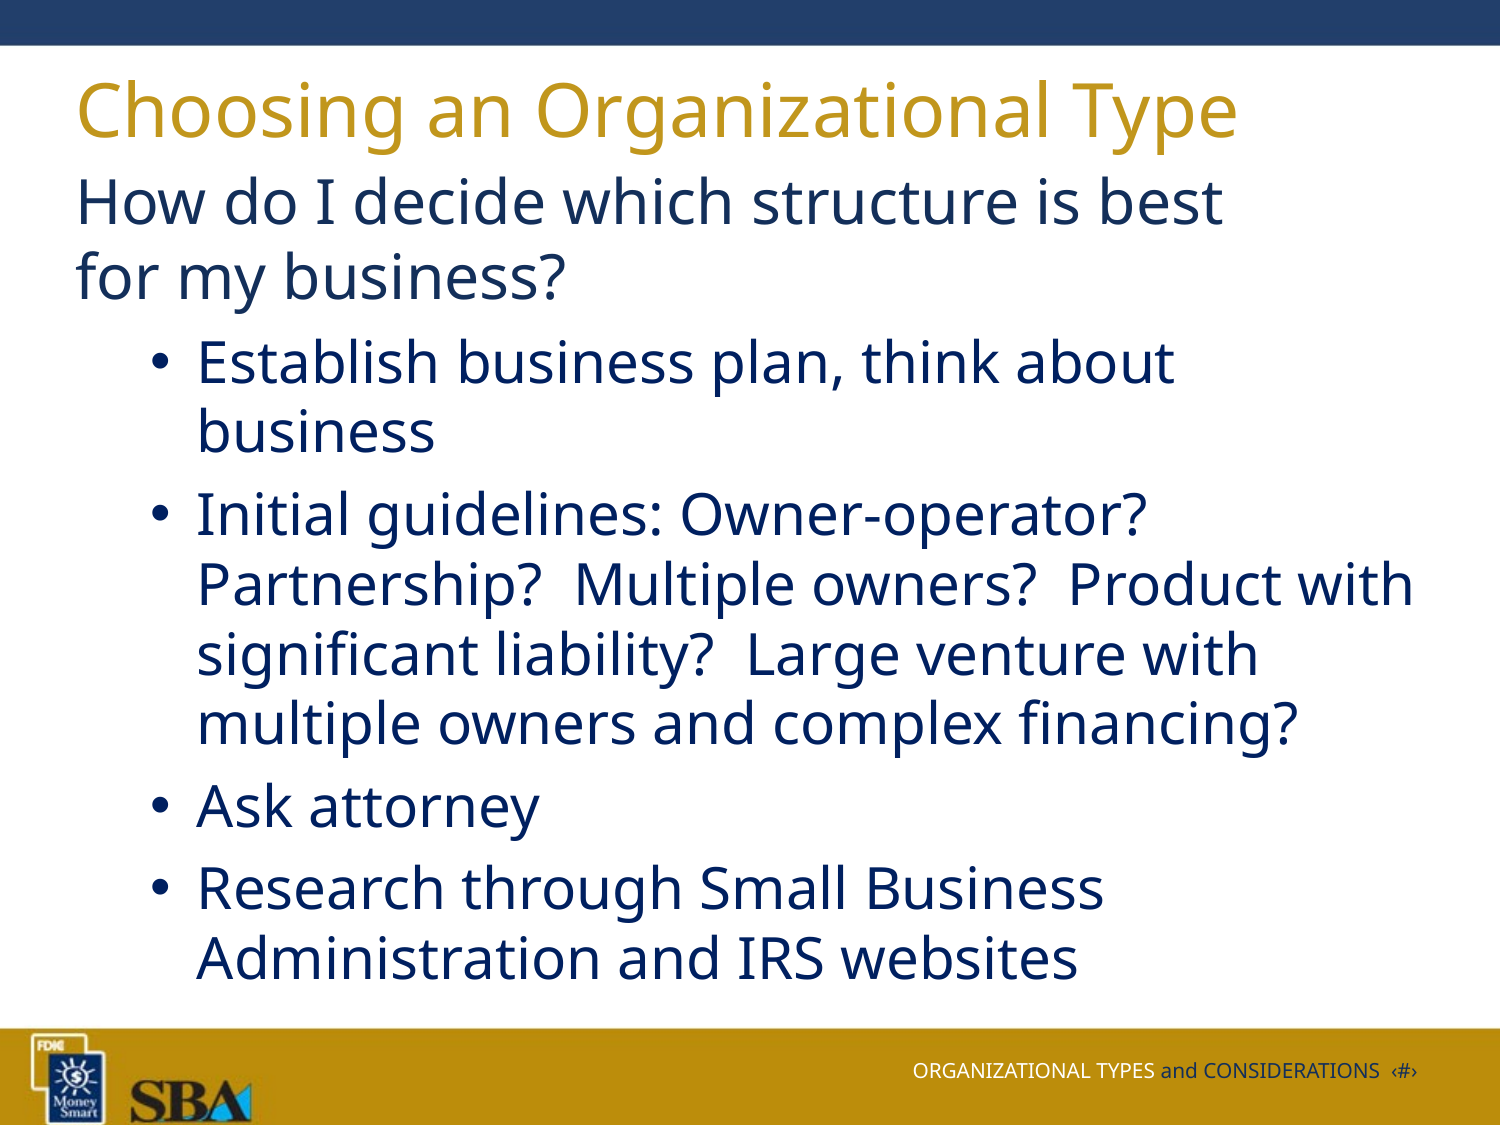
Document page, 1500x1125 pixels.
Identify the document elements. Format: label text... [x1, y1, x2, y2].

title Choosing an Organizational Type [74, 61, 1426, 161]
picture [0, 0, 1500, 1125]
list How do I decide which structure is best for my business? Establish business plan, think about business Initial guidelines: Owner-operator? Partnership? Multiple owners? Product with significant liability? Large venture with multiple owners and complex financing? Ask attorney Research through Small Business Administration and IRS websites [74, 161, 1426, 1026]
